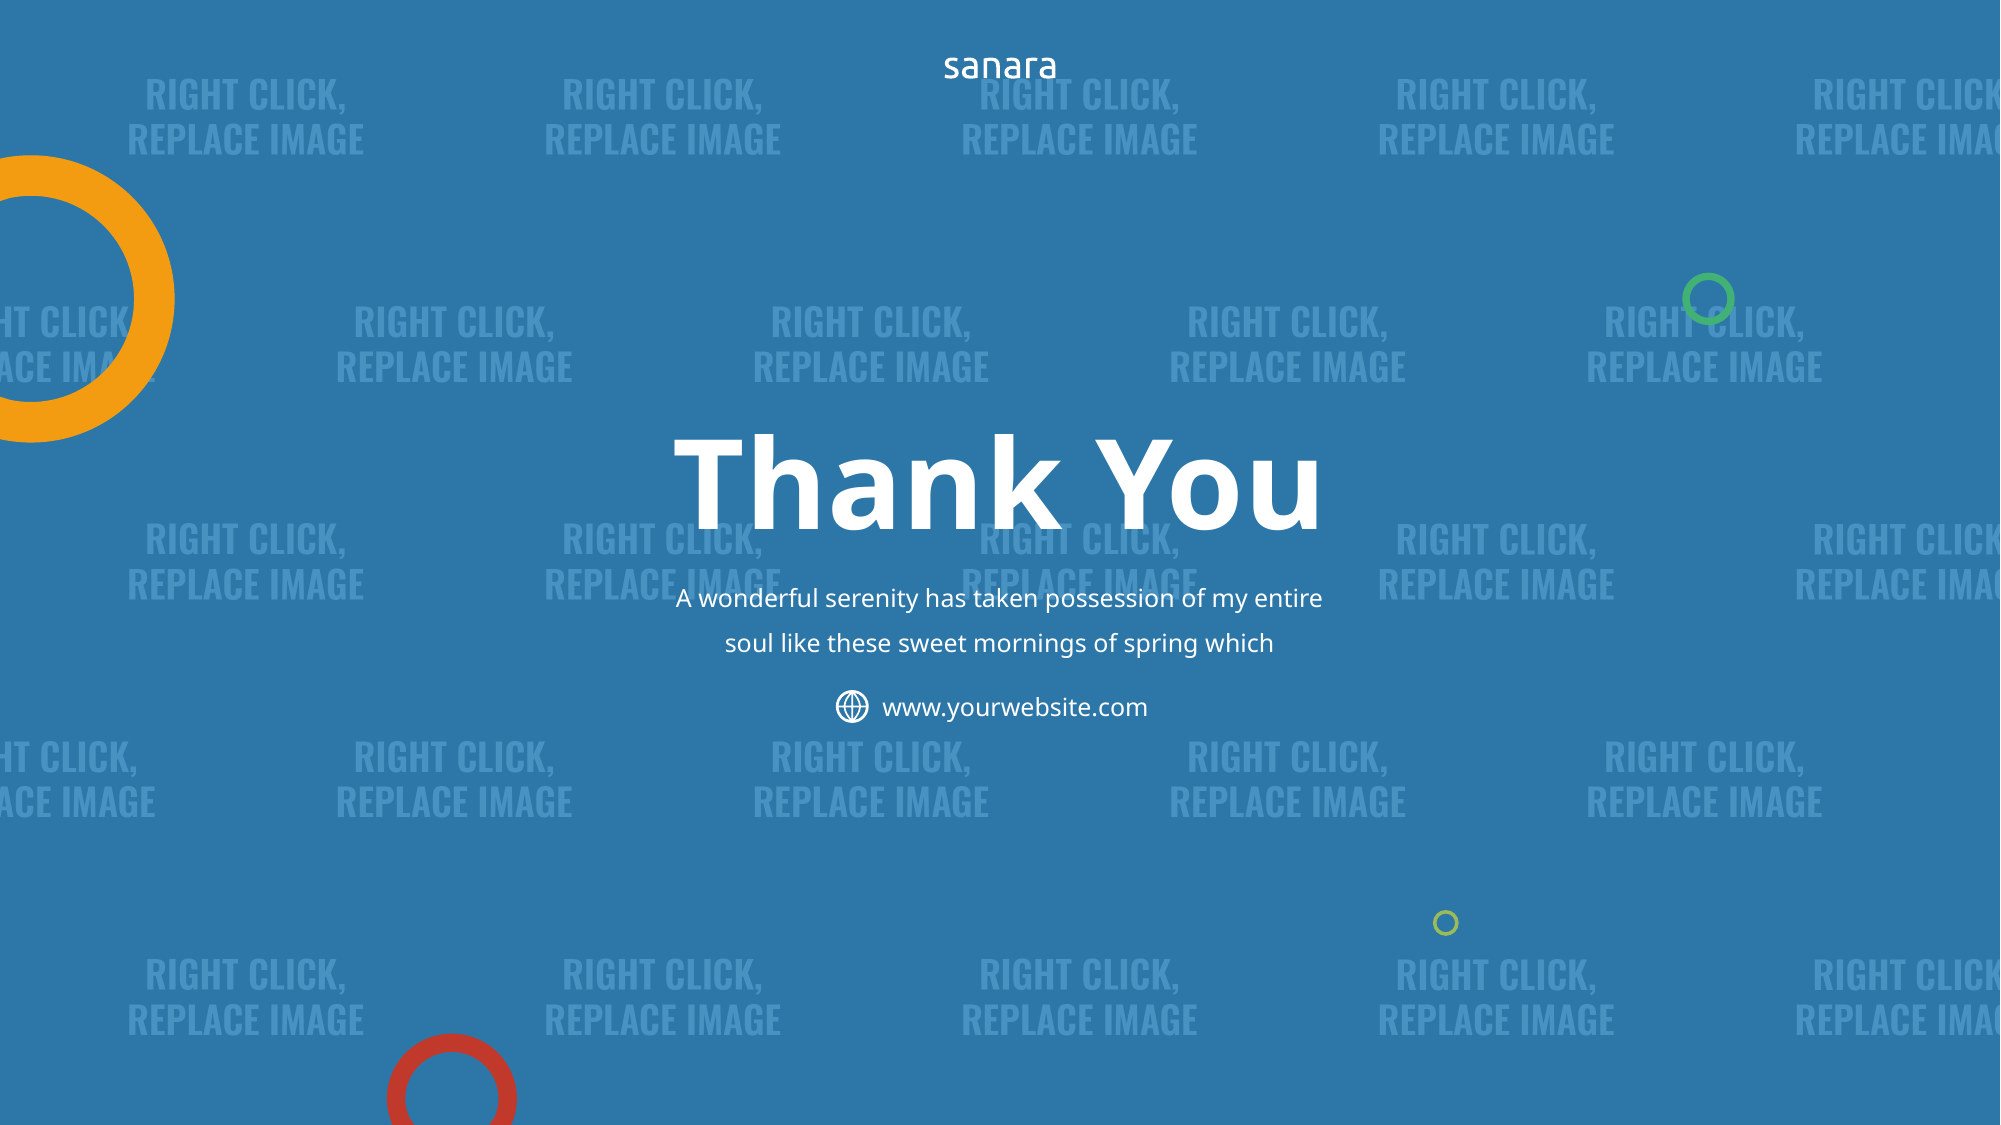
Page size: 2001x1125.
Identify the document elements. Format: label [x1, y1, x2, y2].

picture [0, 0, 2000, 1125]
text_box [944, 57, 1056, 79]
